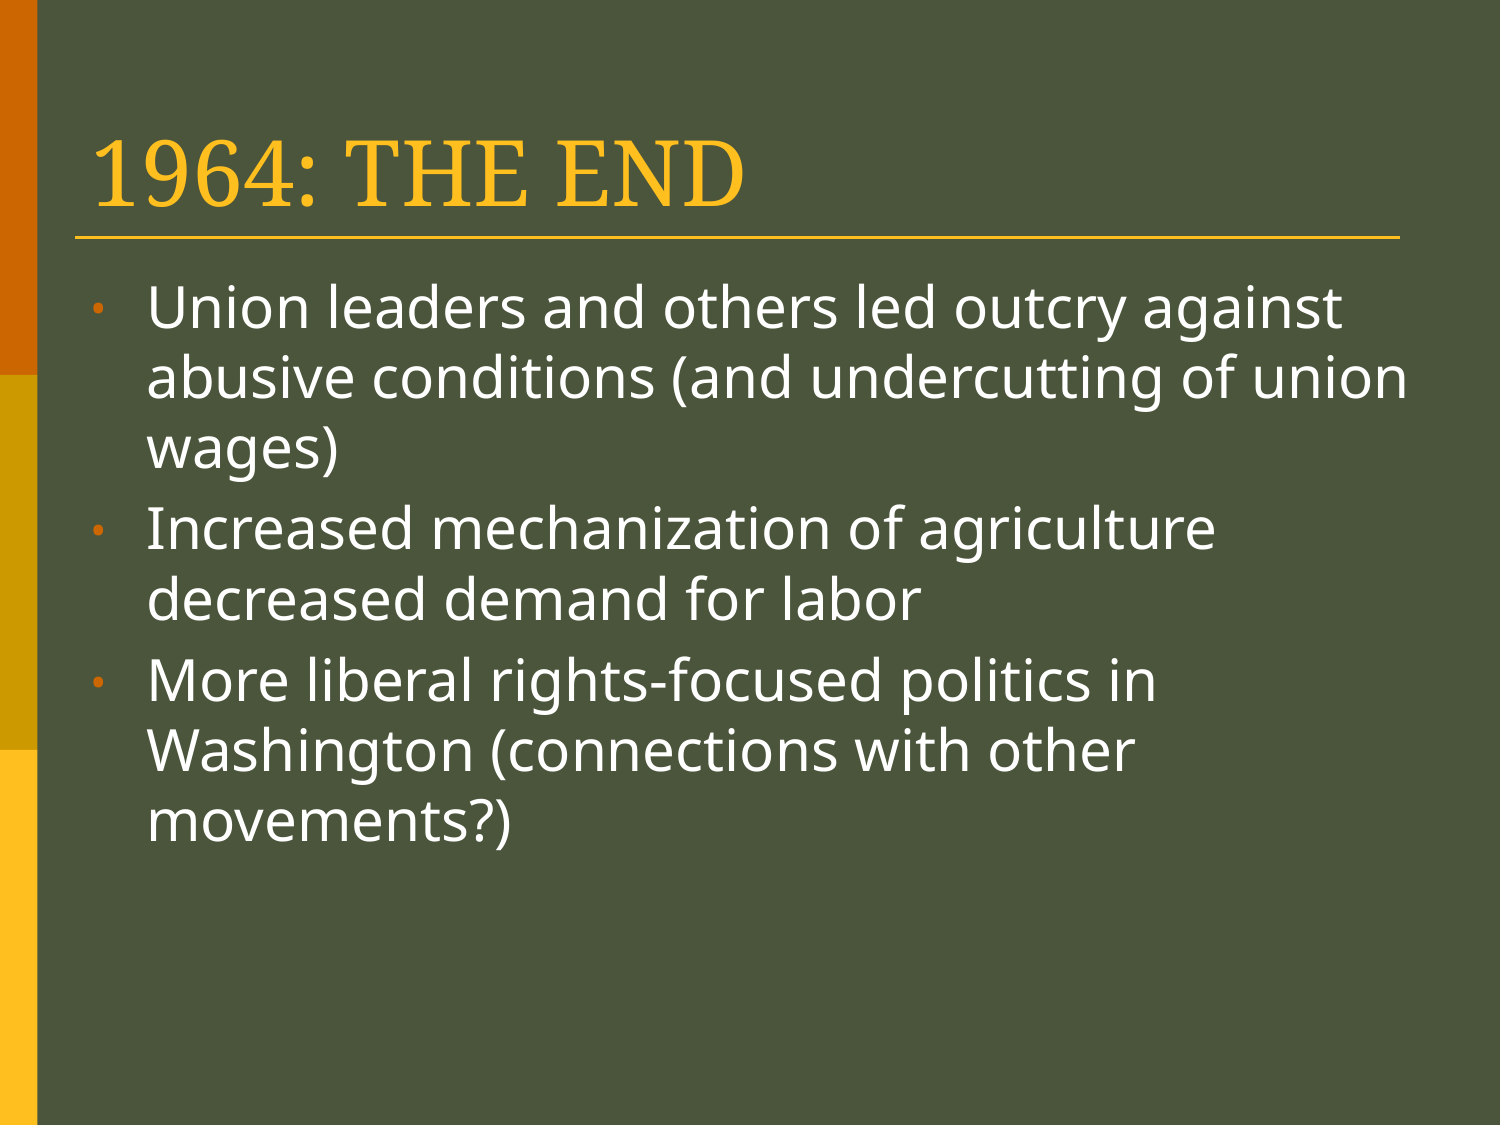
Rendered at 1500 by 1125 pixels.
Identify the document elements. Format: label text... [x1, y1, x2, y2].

list Union leaders and others led outcry against abusive conditions (and undercutting of union wages) Increased mechanization of agriculture decreased demand for labor More liberal rights-focused politics in Washington (connections with other movements?) [75, 262, 1425, 1006]
title 1964: THE END [75, 45, 1425, 233]
